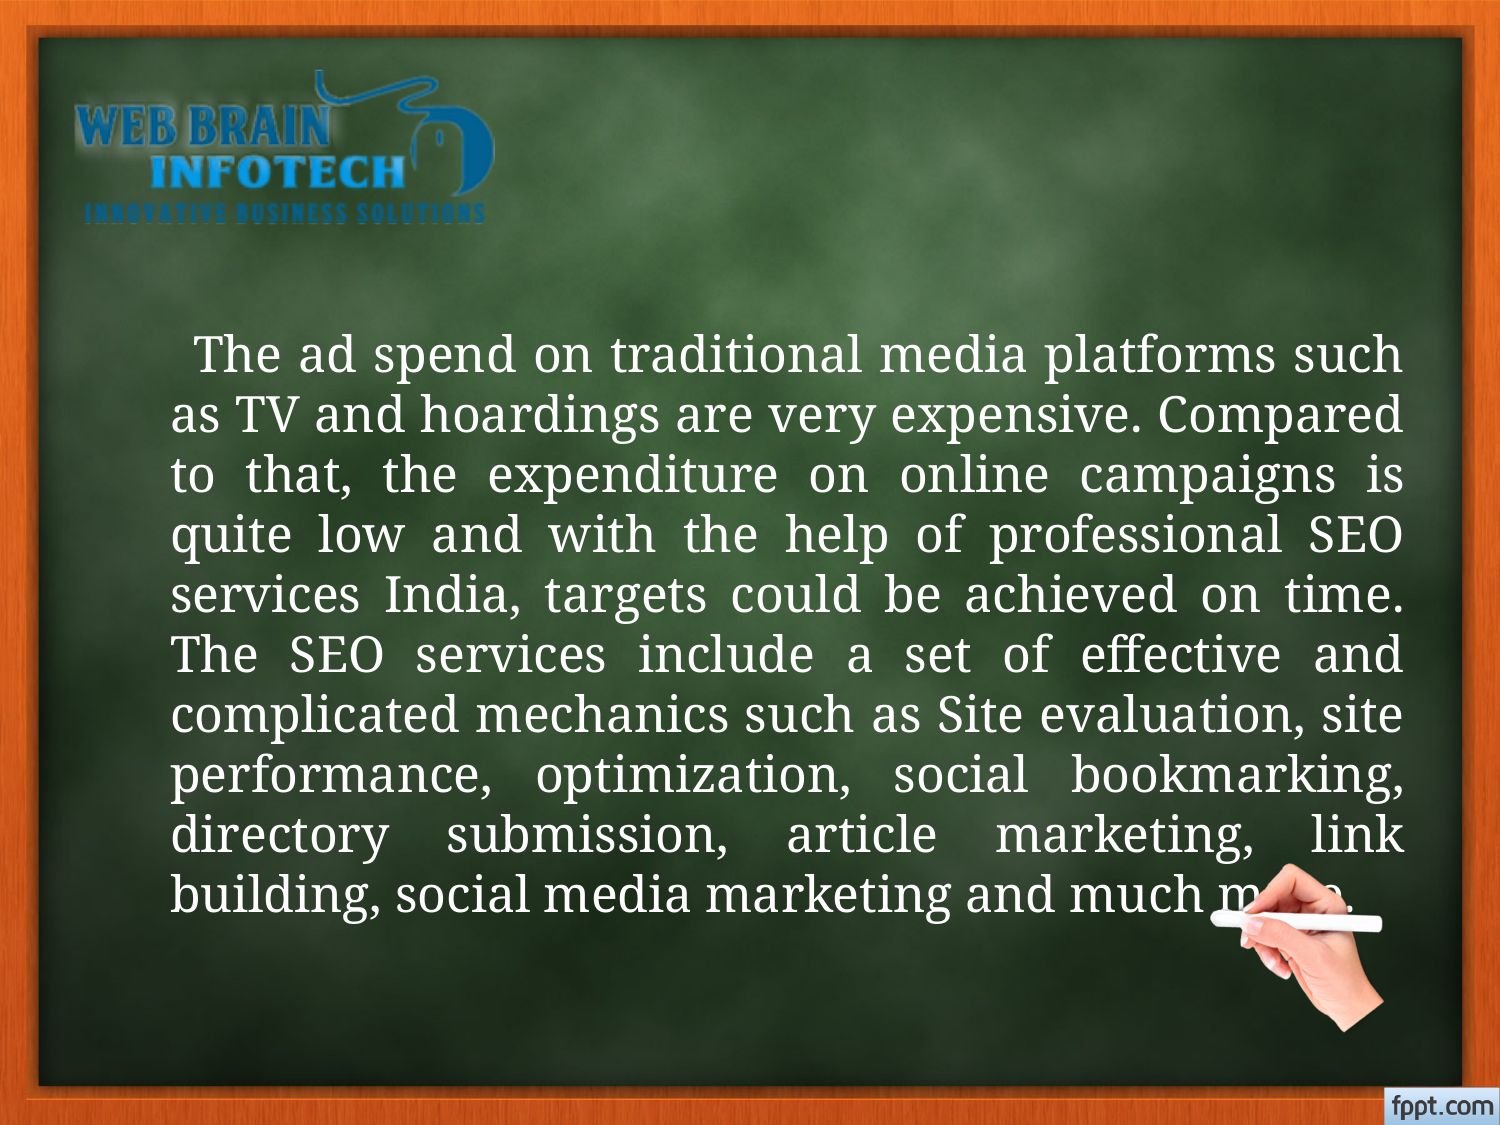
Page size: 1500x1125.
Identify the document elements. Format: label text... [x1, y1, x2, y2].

picture [0, 0, 1500, 1125]
list The ad spend on traditional media platforms such as TV and hoardings are very expensive. Compared to that, the expenditure on online campaigns is quite low and with the help of professional SEO services India, targets could be achieved on time. The SEO services include a set of effective and complicated mechanics such as Site evaluation, site performance, optimization, social bookmarking, directory submission, article marketing, link building, social media marketing and much more. [75, 312, 1425, 1006]
